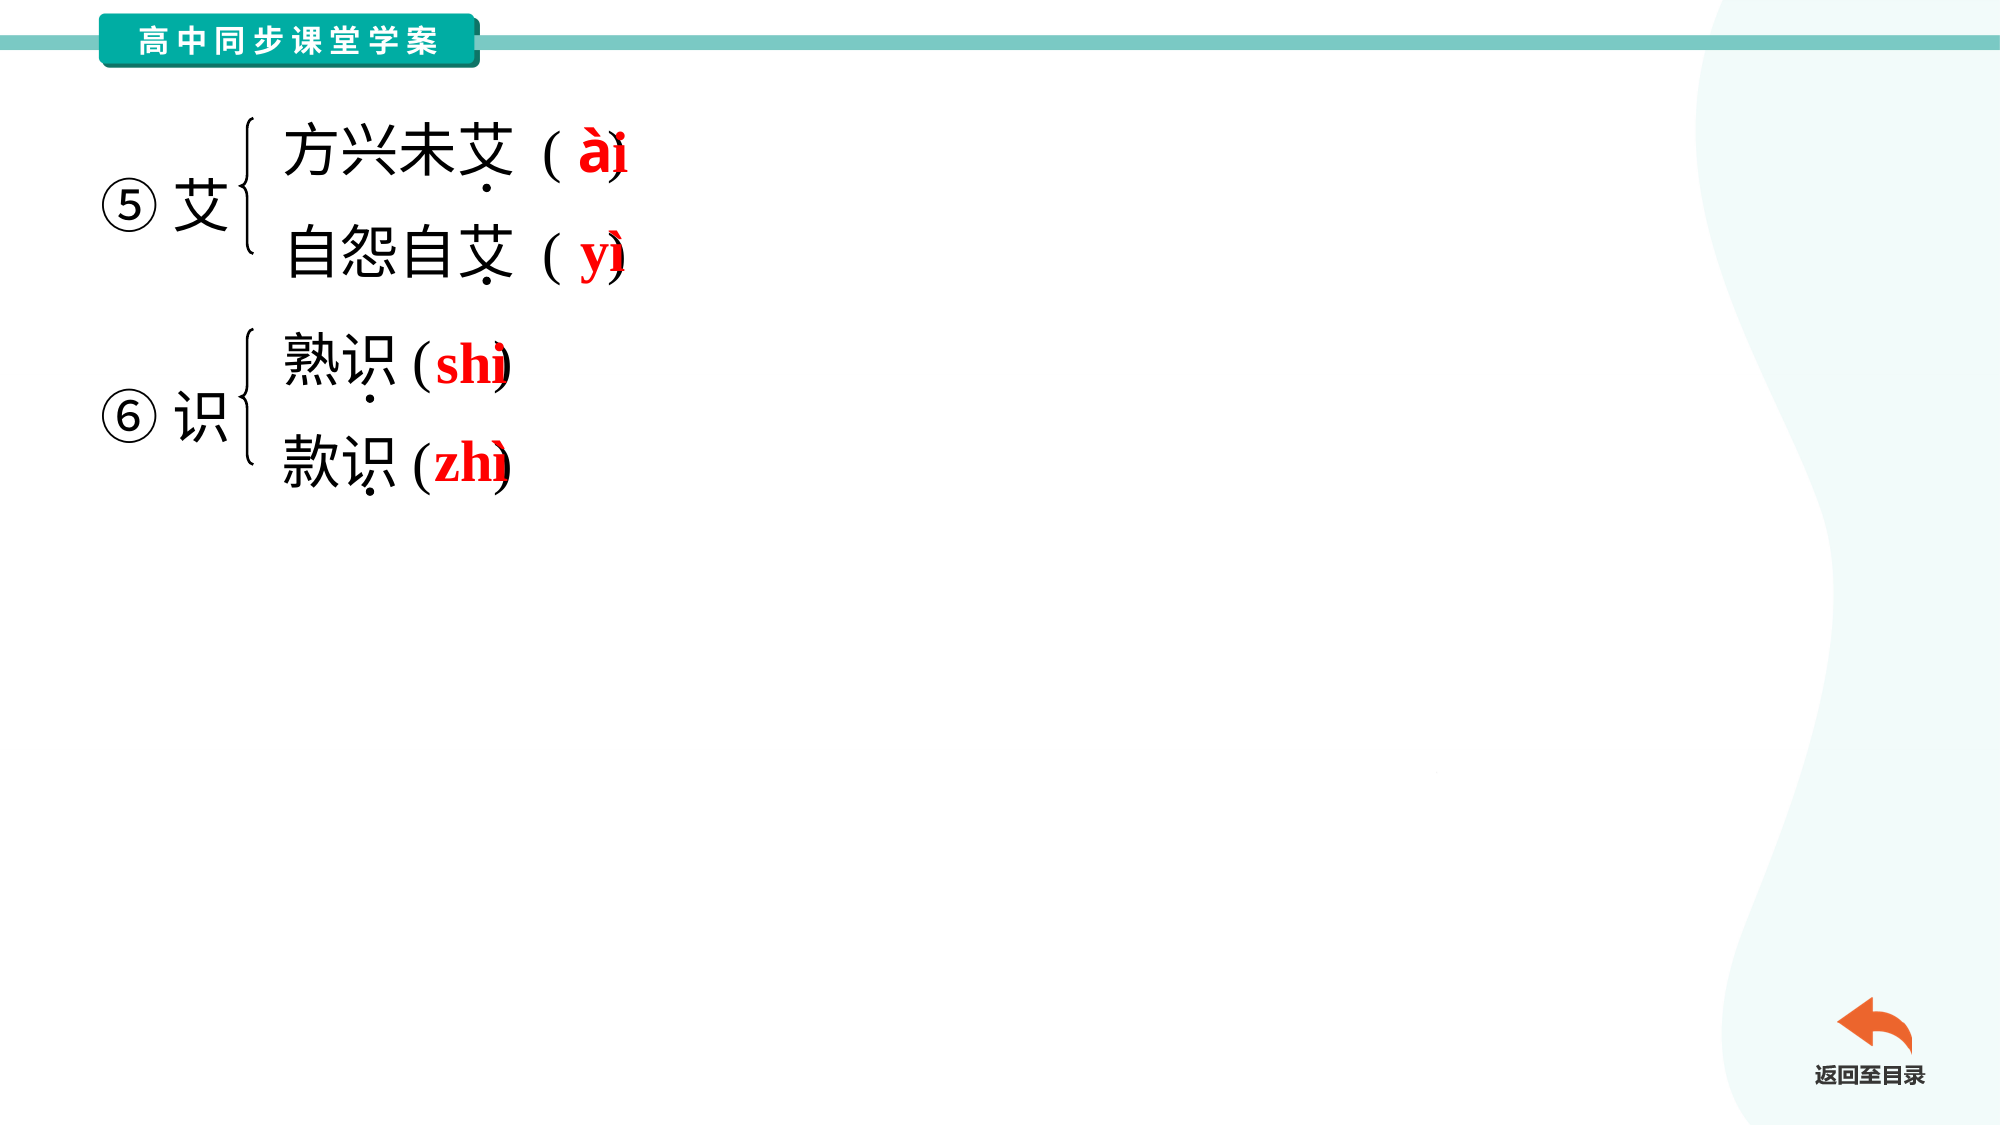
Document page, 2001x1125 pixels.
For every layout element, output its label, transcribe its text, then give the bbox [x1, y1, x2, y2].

text_box 方兴未艾 ( ) 自怨自艾 ( ) [282, 76, 700, 274]
text_box ⑤艾 [100, 133, 245, 240]
text_box [482, 276, 491, 286]
text_box [482, 183, 491, 193]
text_box zhì [413, 391, 531, 483]
text_box [365, 394, 375, 403]
text_box yì [559, 180, 647, 273]
text_box 熟识( ) 款识( ) [282, 287, 584, 485]
text_box shi [415, 288, 530, 384]
text_box [239, 117, 254, 255]
text_box ài [559, 77, 648, 172]
picture [0, 0, 2000, 1125]
text_box [365, 487, 375, 496]
text_box [239, 328, 254, 466]
text_box ⑥识 [100, 344, 245, 451]
